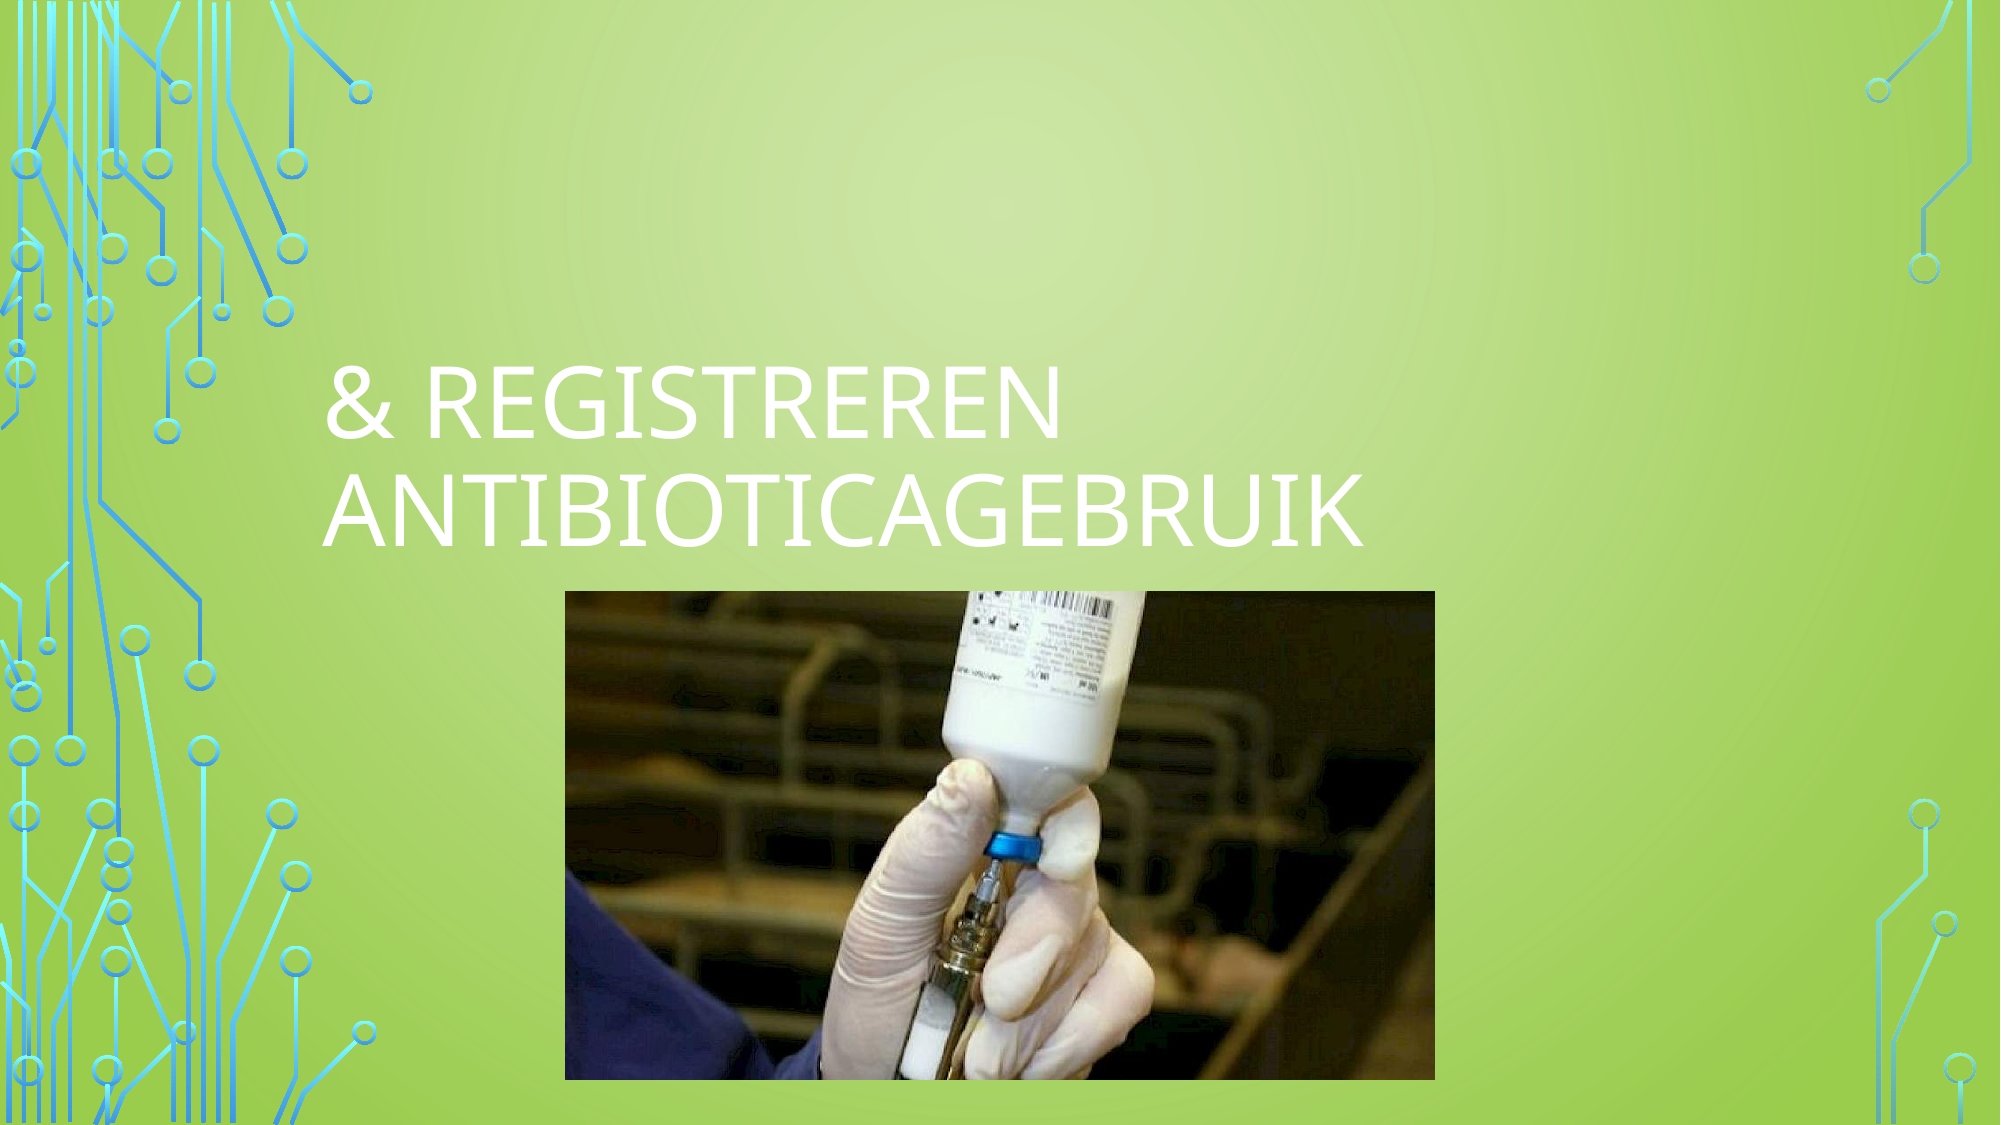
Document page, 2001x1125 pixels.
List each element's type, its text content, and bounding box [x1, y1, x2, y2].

picture [565, 591, 1435, 1080]
title & registreren antibioticagebruik [307, 184, 1750, 576]
